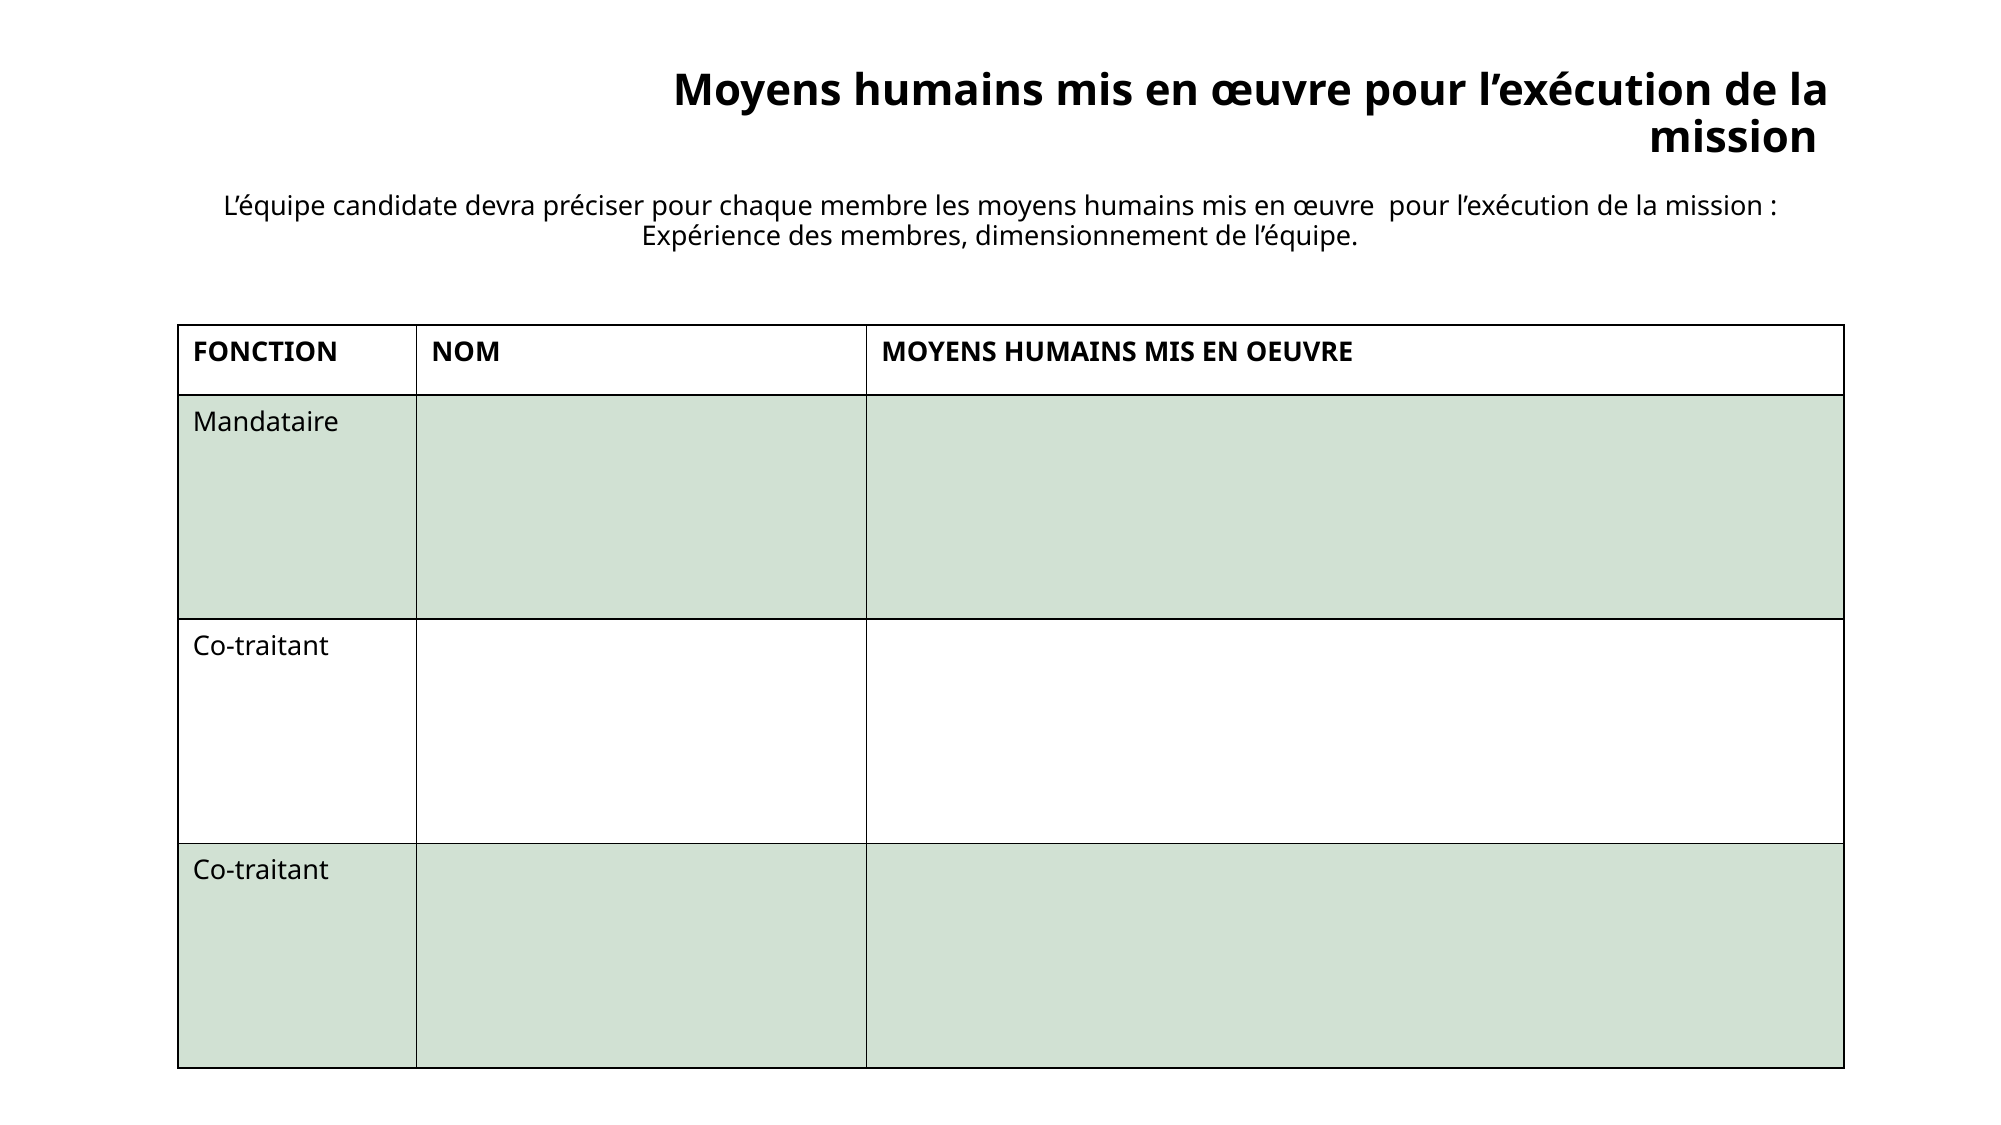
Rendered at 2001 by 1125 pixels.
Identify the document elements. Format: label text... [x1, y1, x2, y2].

table_header NOM [417, 326, 866, 394]
title Moyens humains mis en œuvre pour l’exécution de la mission [638, 60, 1845, 171]
table_cell [867, 620, 1843, 843]
text_box L’équipe candidate devra préciser pour chaque membre les moyens humains mis en œuvre pour l’exécution de la mission : Expérience des membres, dimensionnement de l’équipe. [166, 184, 1834, 272]
table_cell [867, 844, 1843, 1067]
table_cell [867, 396, 1843, 618]
table_header FONCTION [179, 326, 416, 394]
table_cell [417, 396, 866, 618]
table_cell Mandataire [179, 396, 416, 618]
table_cell Co-traitant [179, 620, 416, 843]
table_cell Co-traitant [179, 844, 416, 1067]
table_cell [417, 844, 866, 1067]
table_header MOYENS HUMAINS MIS EN OEUVRE [867, 326, 1843, 394]
list [101, 245, 1827, 972]
table_cell [417, 620, 866, 843]
